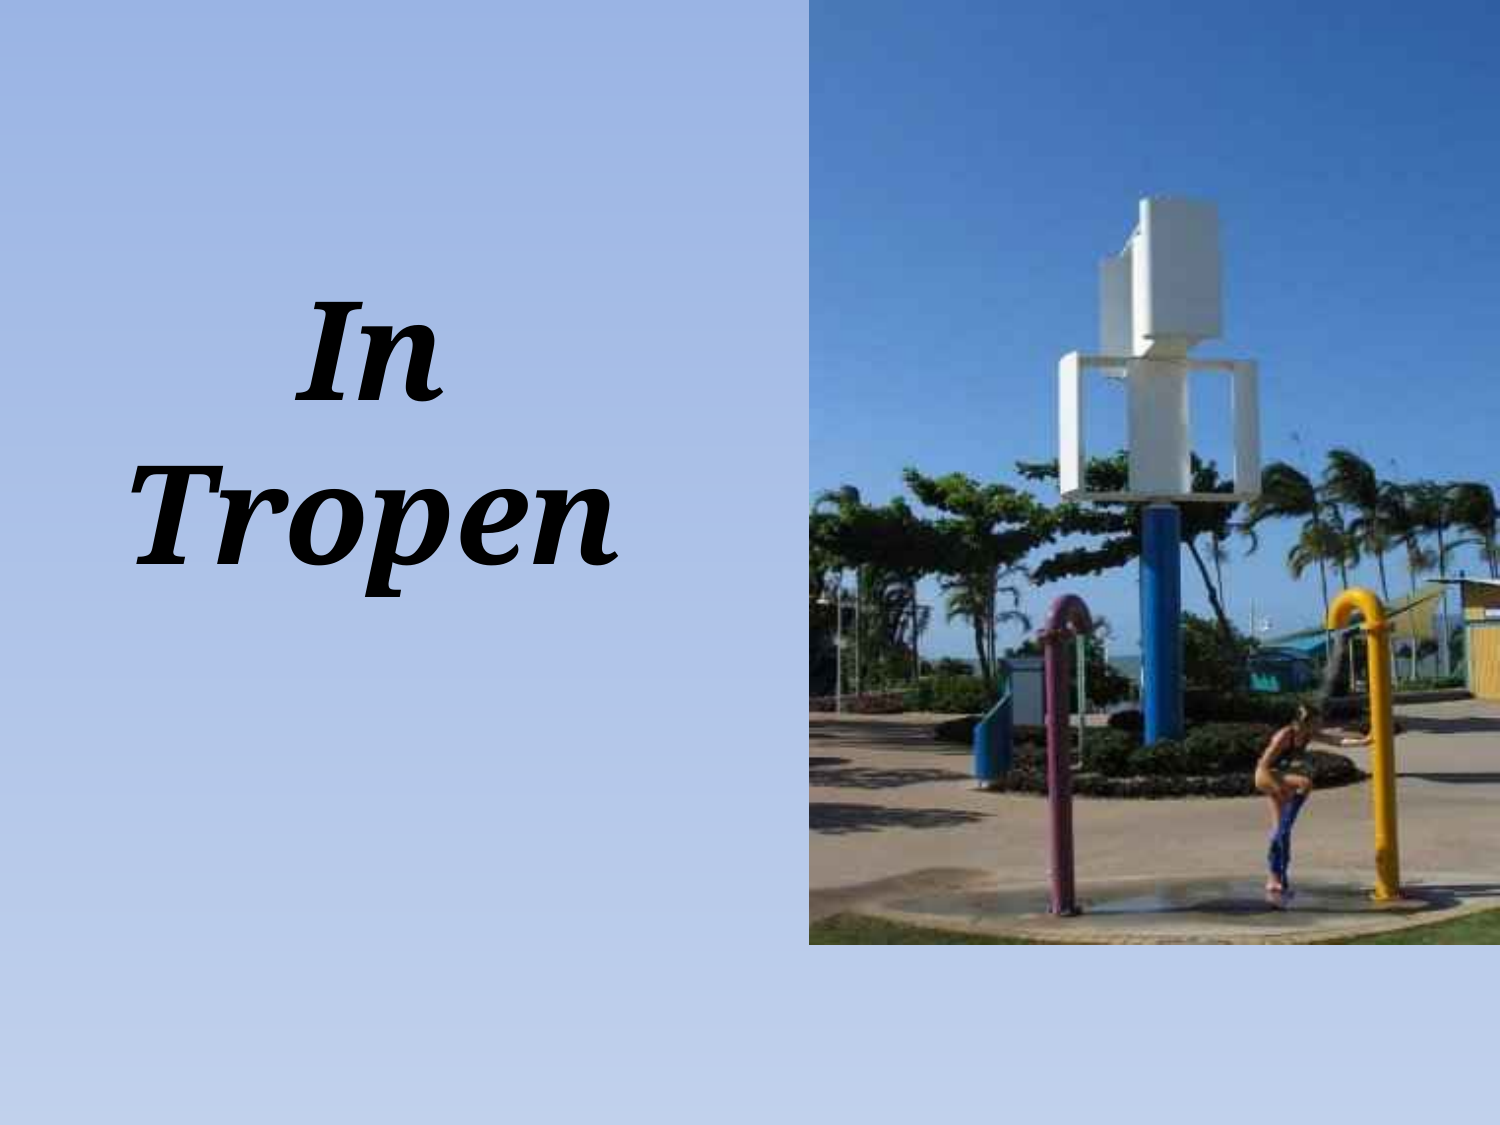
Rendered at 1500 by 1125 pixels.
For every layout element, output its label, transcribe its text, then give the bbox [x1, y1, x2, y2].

text_box In Tropen [41, 255, 703, 600]
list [808, 0, 1500, 946]
